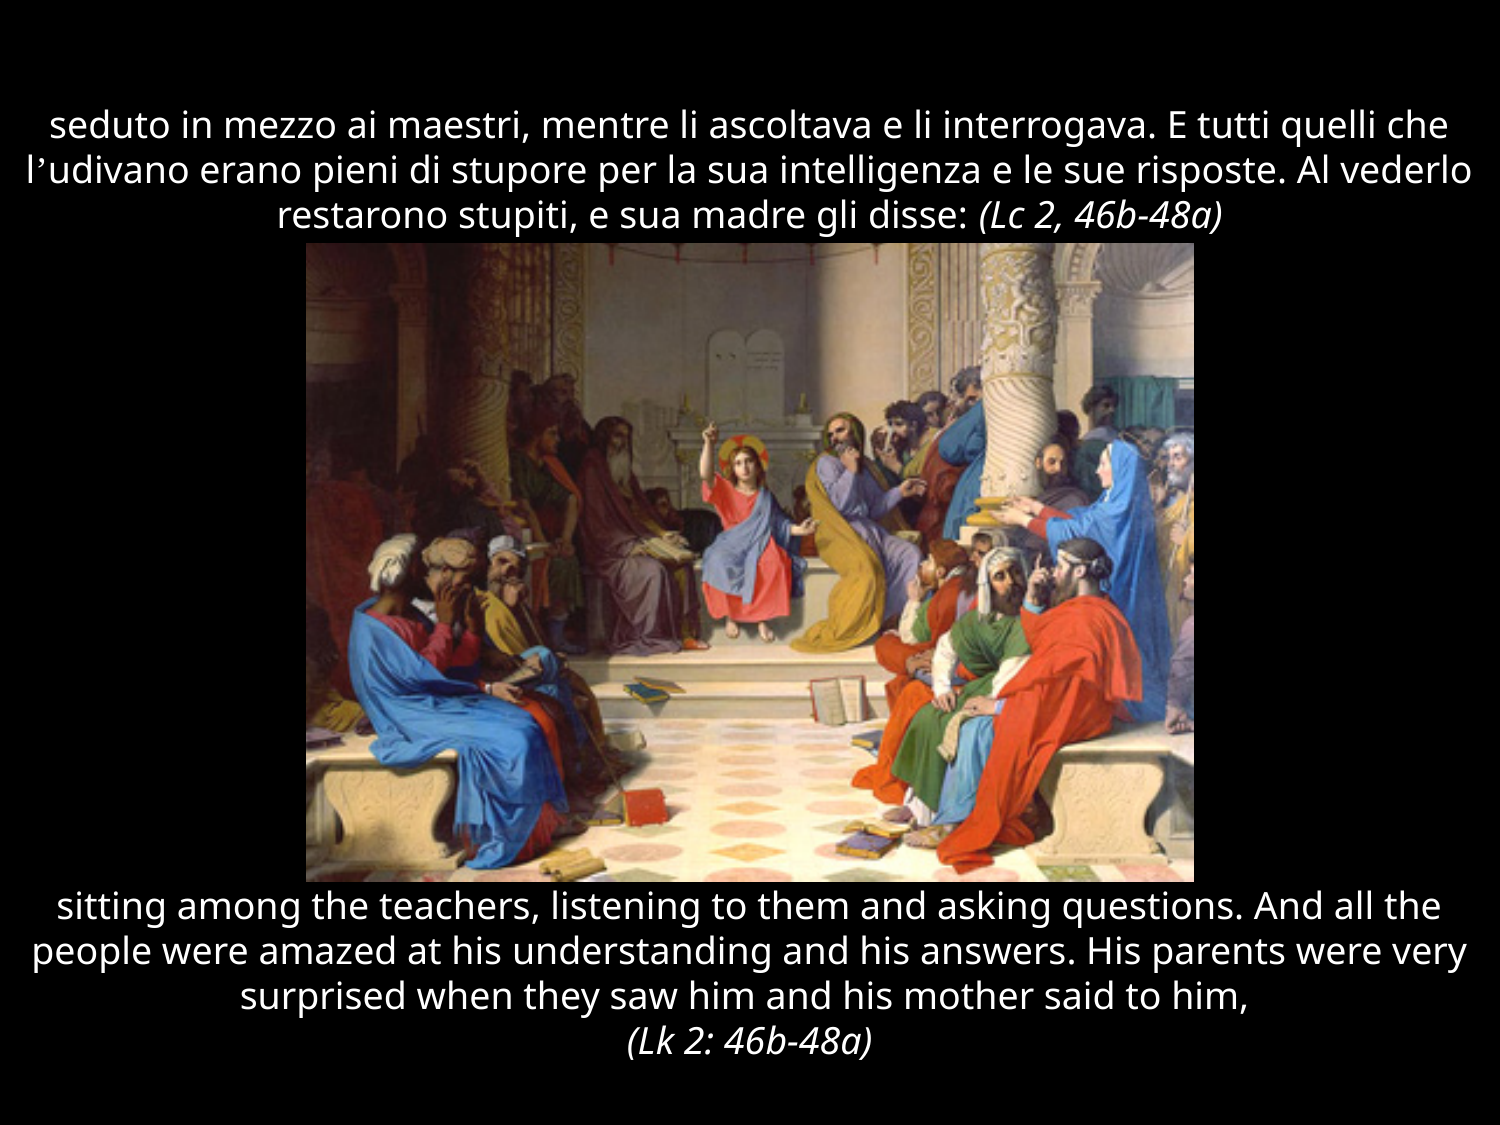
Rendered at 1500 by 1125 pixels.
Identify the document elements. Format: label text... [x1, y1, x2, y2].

picture [306, 243, 1194, 882]
title seduto in mezzo ai maestri, mentre li ascoltava e li interrogava. E tutti quelli che l’udivano erano pieni di stupore per la sua intelligenza e le sue risposte. Al vederlo restarono stupiti, e sua madre gli disse: (Lc 2, 46b-48a) [0, 75, 1500, 263]
text_box sitting among the teachers, listening to them and asking questions. And all the people were amazed at his understanding and his answers. His parents were very surprised when they saw him and his mother said to him, (Lk 2: 46b-48a) [0, 874, 1500, 1070]
